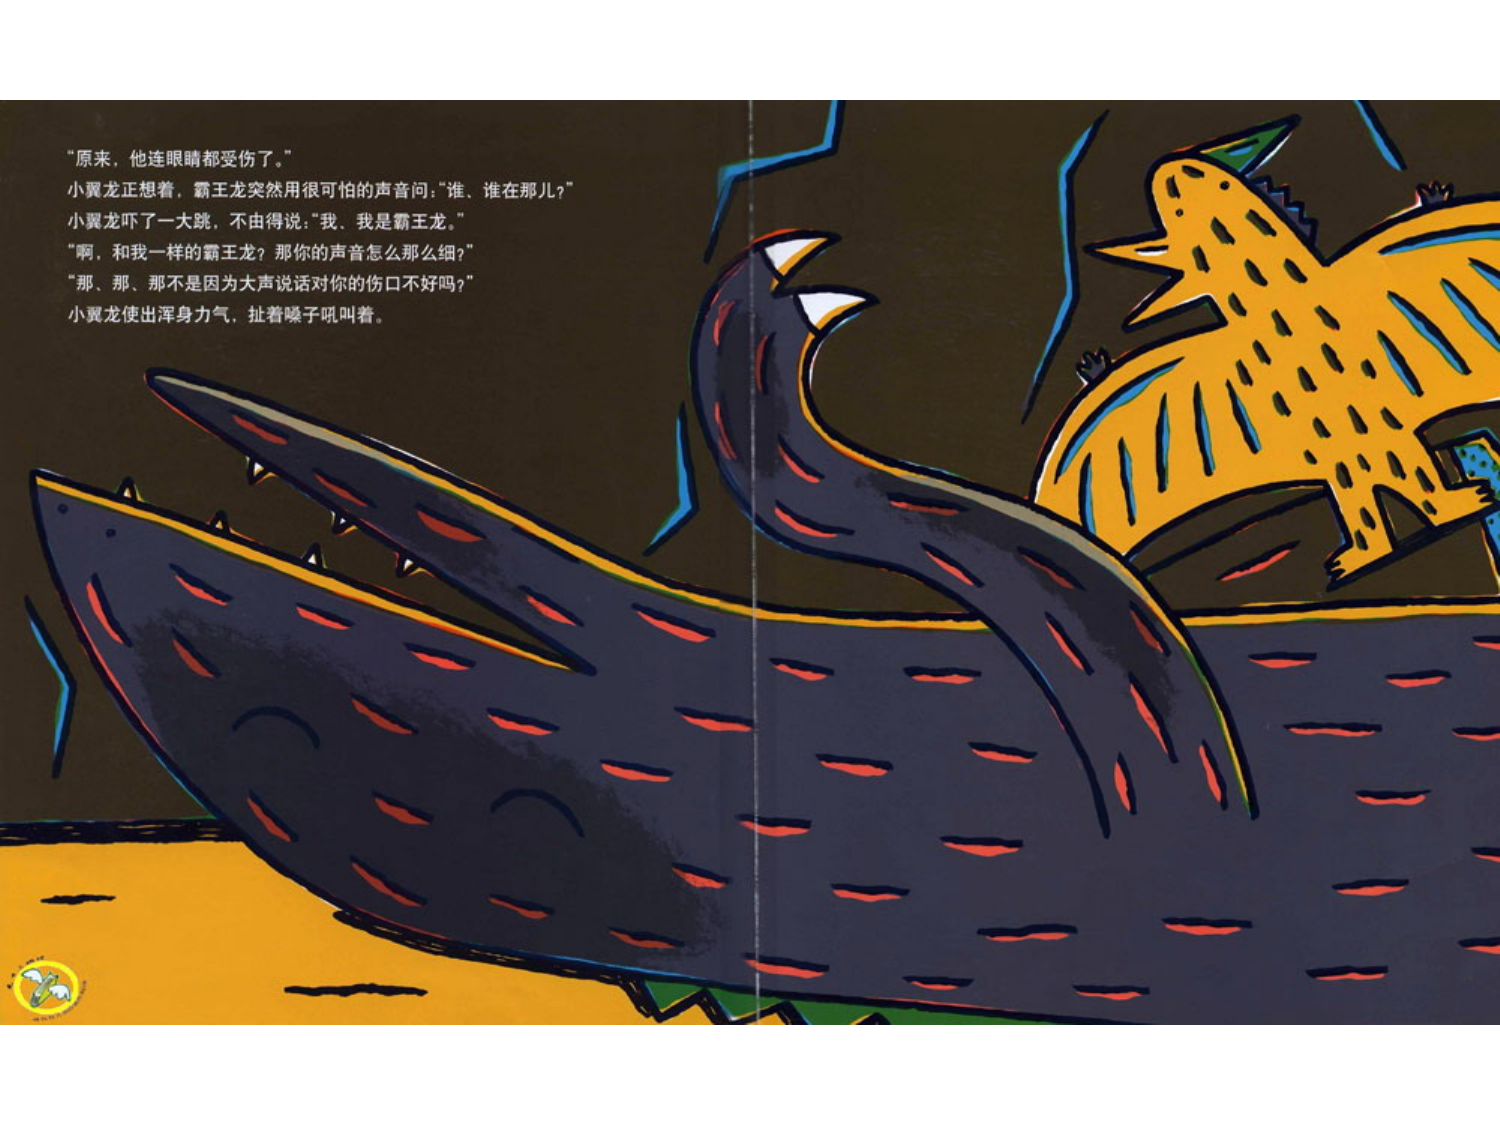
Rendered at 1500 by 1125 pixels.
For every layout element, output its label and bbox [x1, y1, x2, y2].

picture [0, 100, 1500, 1025]
